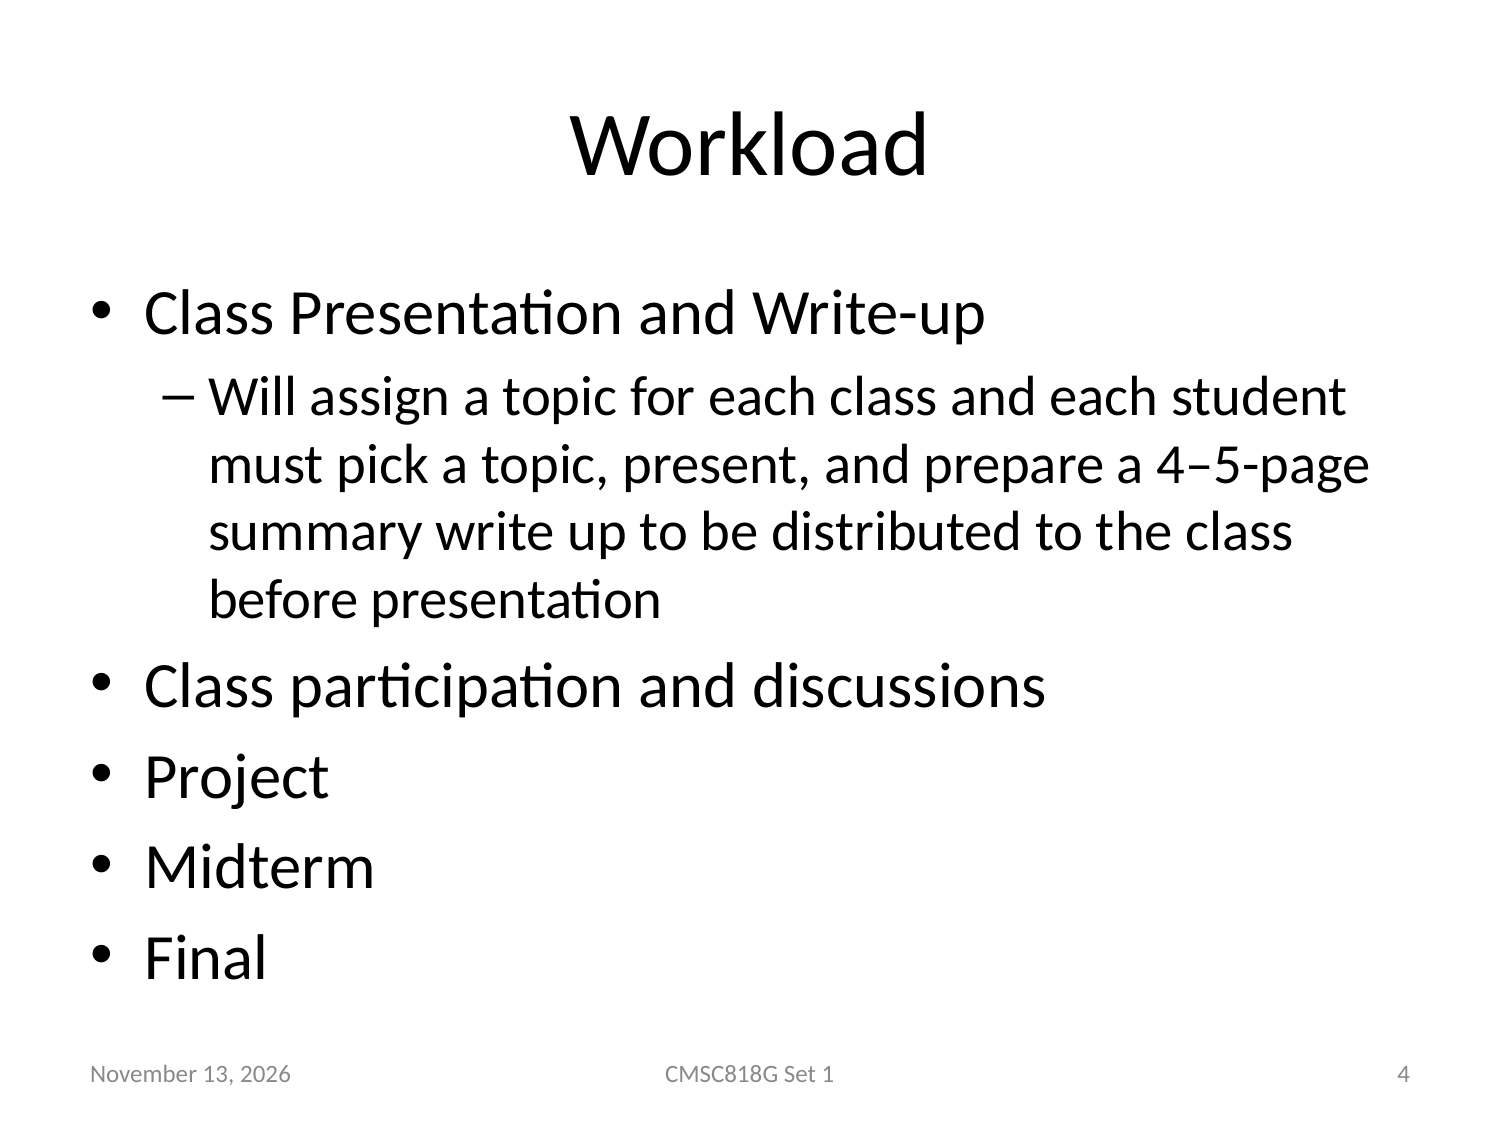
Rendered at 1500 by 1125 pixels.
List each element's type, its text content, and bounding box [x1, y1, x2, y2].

slide_number 4 [1074, 1042, 1425, 1103]
footer CMSC818G Set 1 [512, 1042, 988, 1103]
list Class Presentation and Write-up Will assign a topic for each class and each student must pick a topic, present, and prepare a 4–5-page summary write up to be distributed to the class before presentation Class participation and discussions Project Midterm Final [75, 262, 1425, 1005]
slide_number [75, 1042, 425, 1103]
title Workload [75, 45, 1425, 233]
